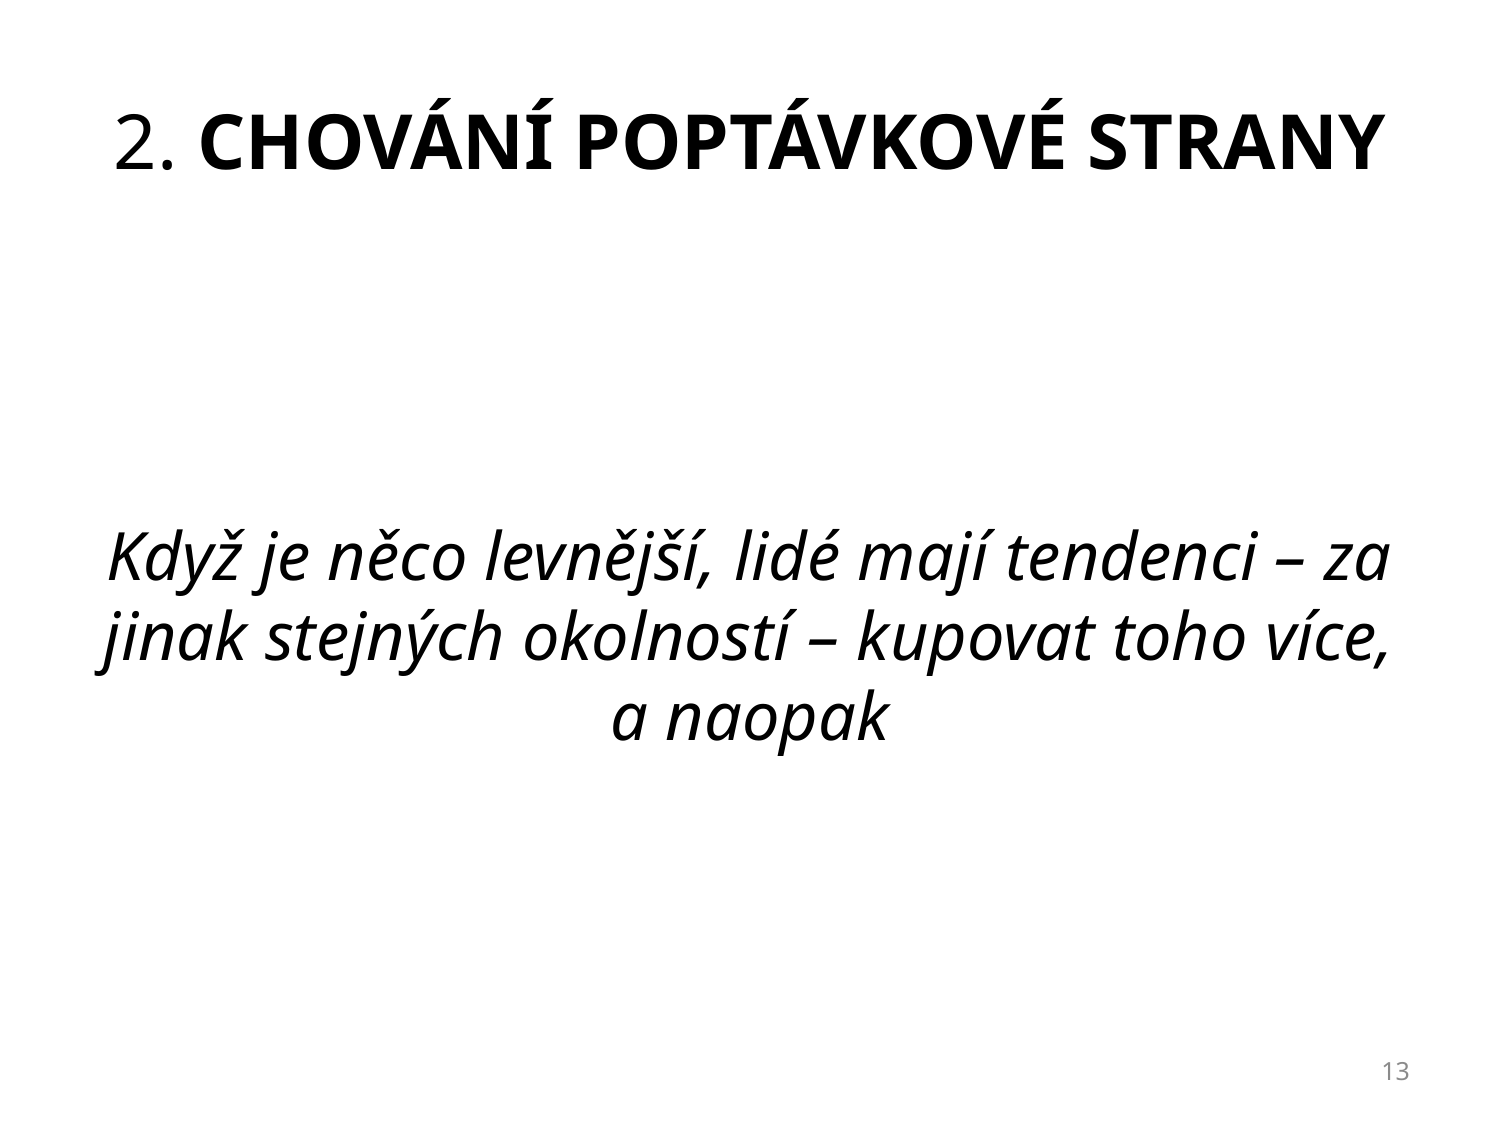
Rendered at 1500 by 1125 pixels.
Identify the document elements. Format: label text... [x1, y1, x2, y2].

title 2. chování poptávkové strany [75, 45, 1425, 233]
list Když je něco levnější, lidé mají tendenci – za jinak stejných okolností – kupovat toho více, a naopak [75, 262, 1425, 1005]
slide_number 13 [1074, 1042, 1425, 1103]
